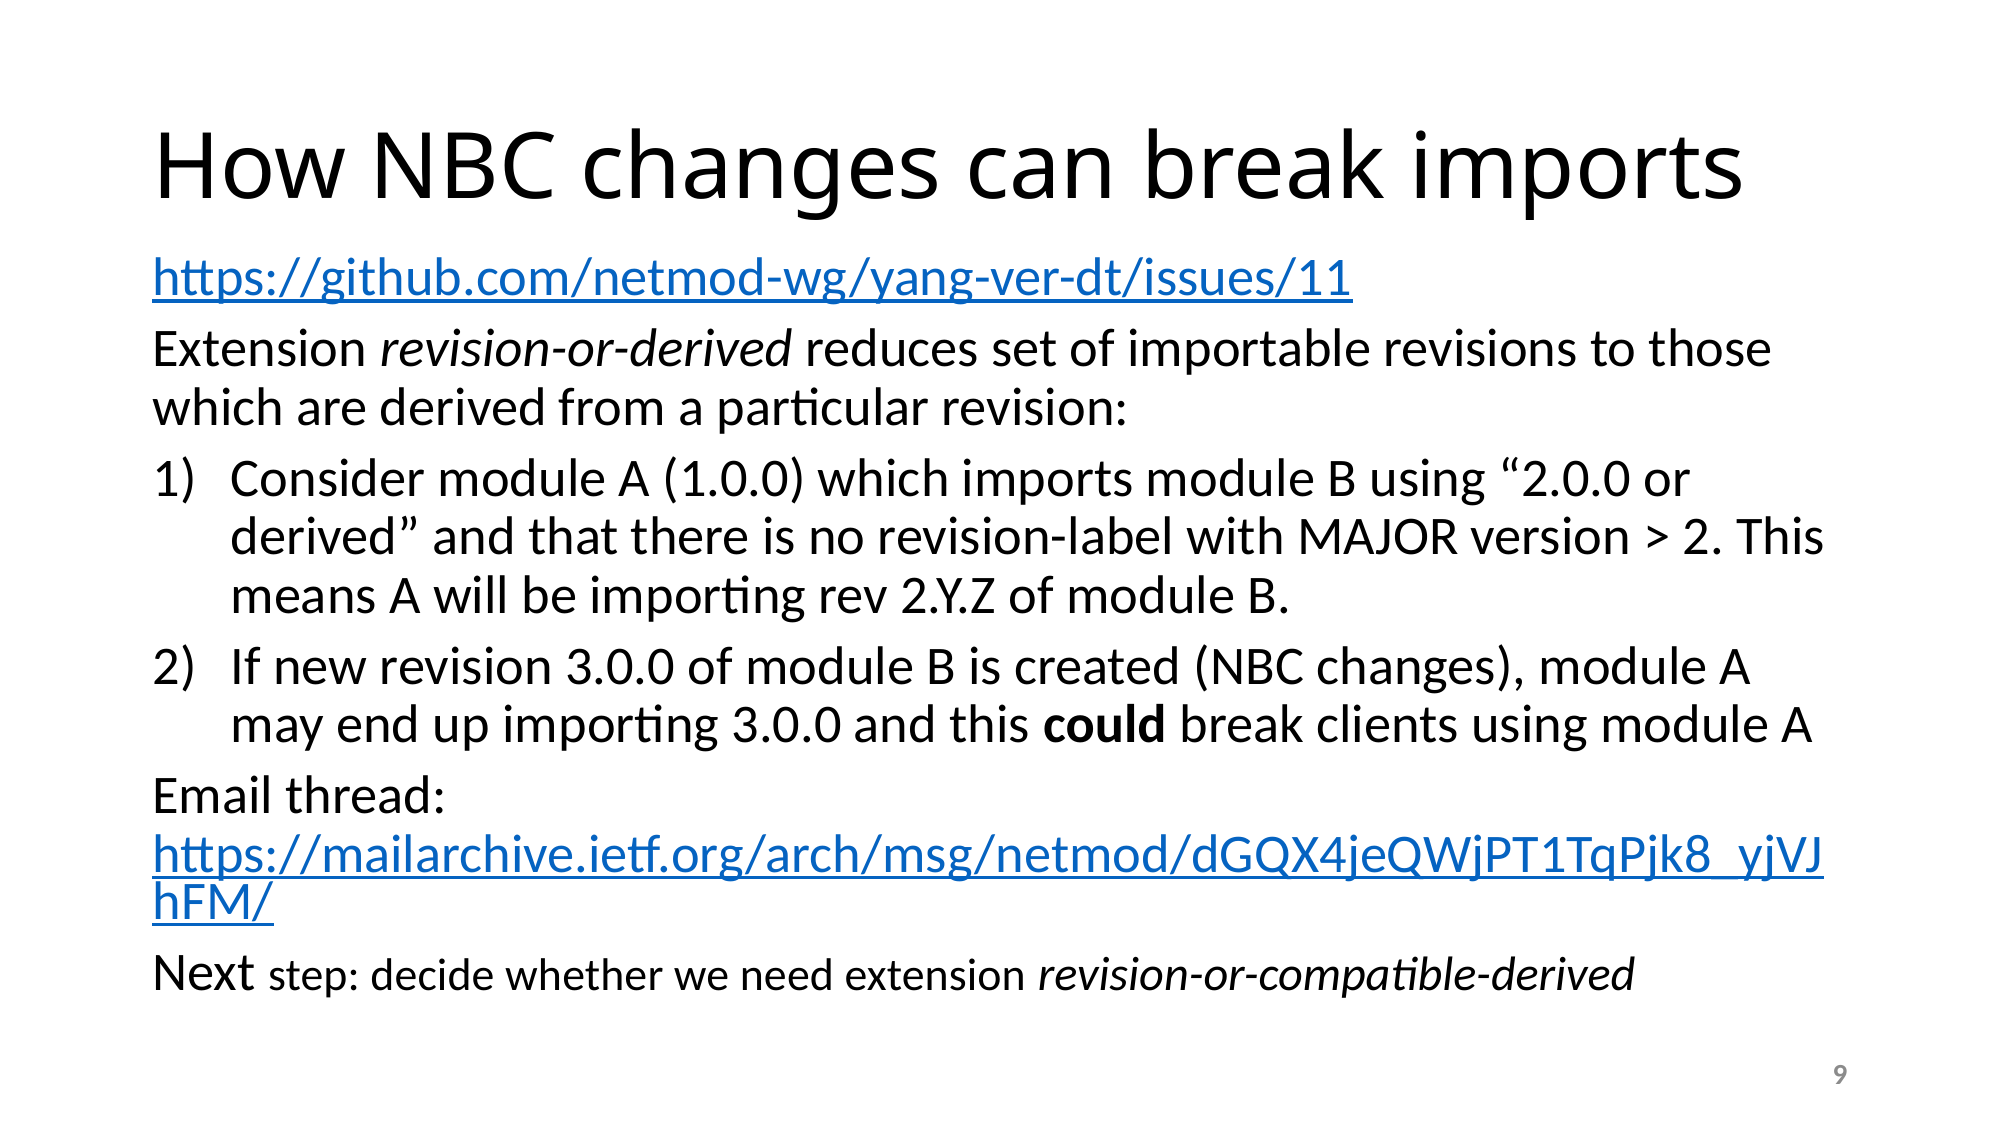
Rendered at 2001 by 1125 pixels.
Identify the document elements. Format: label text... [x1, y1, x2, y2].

title How NBC changes can break imports [137, 59, 1863, 241]
slide_number 9 [1412, 1042, 1863, 1103]
list https://github.com/netmod-wg/yang-ver-dt/issues/11 Extension revision-or-derived reduces set of importable revisions to those which are derived from a particular revision: Consider module A (1.0.0) which imports module B using “2.0.0 or derived” and that there is no revision-label with MAJOR version > 2. This means A will be importing rev 2.Y.Z of module B. If new revision 3.0.0 of module B is created (NBC changes), module A may end up importing 3.0.0 and this could break clients using module A Email thread: https://mailarchive.ietf.org/arch/msg/netmod/dGQX4jeQWjPT1TqPjk8_yjVJhFM/ Next step: decide whether we need extension revision-or-compatible-derived [137, 241, 1863, 1014]
